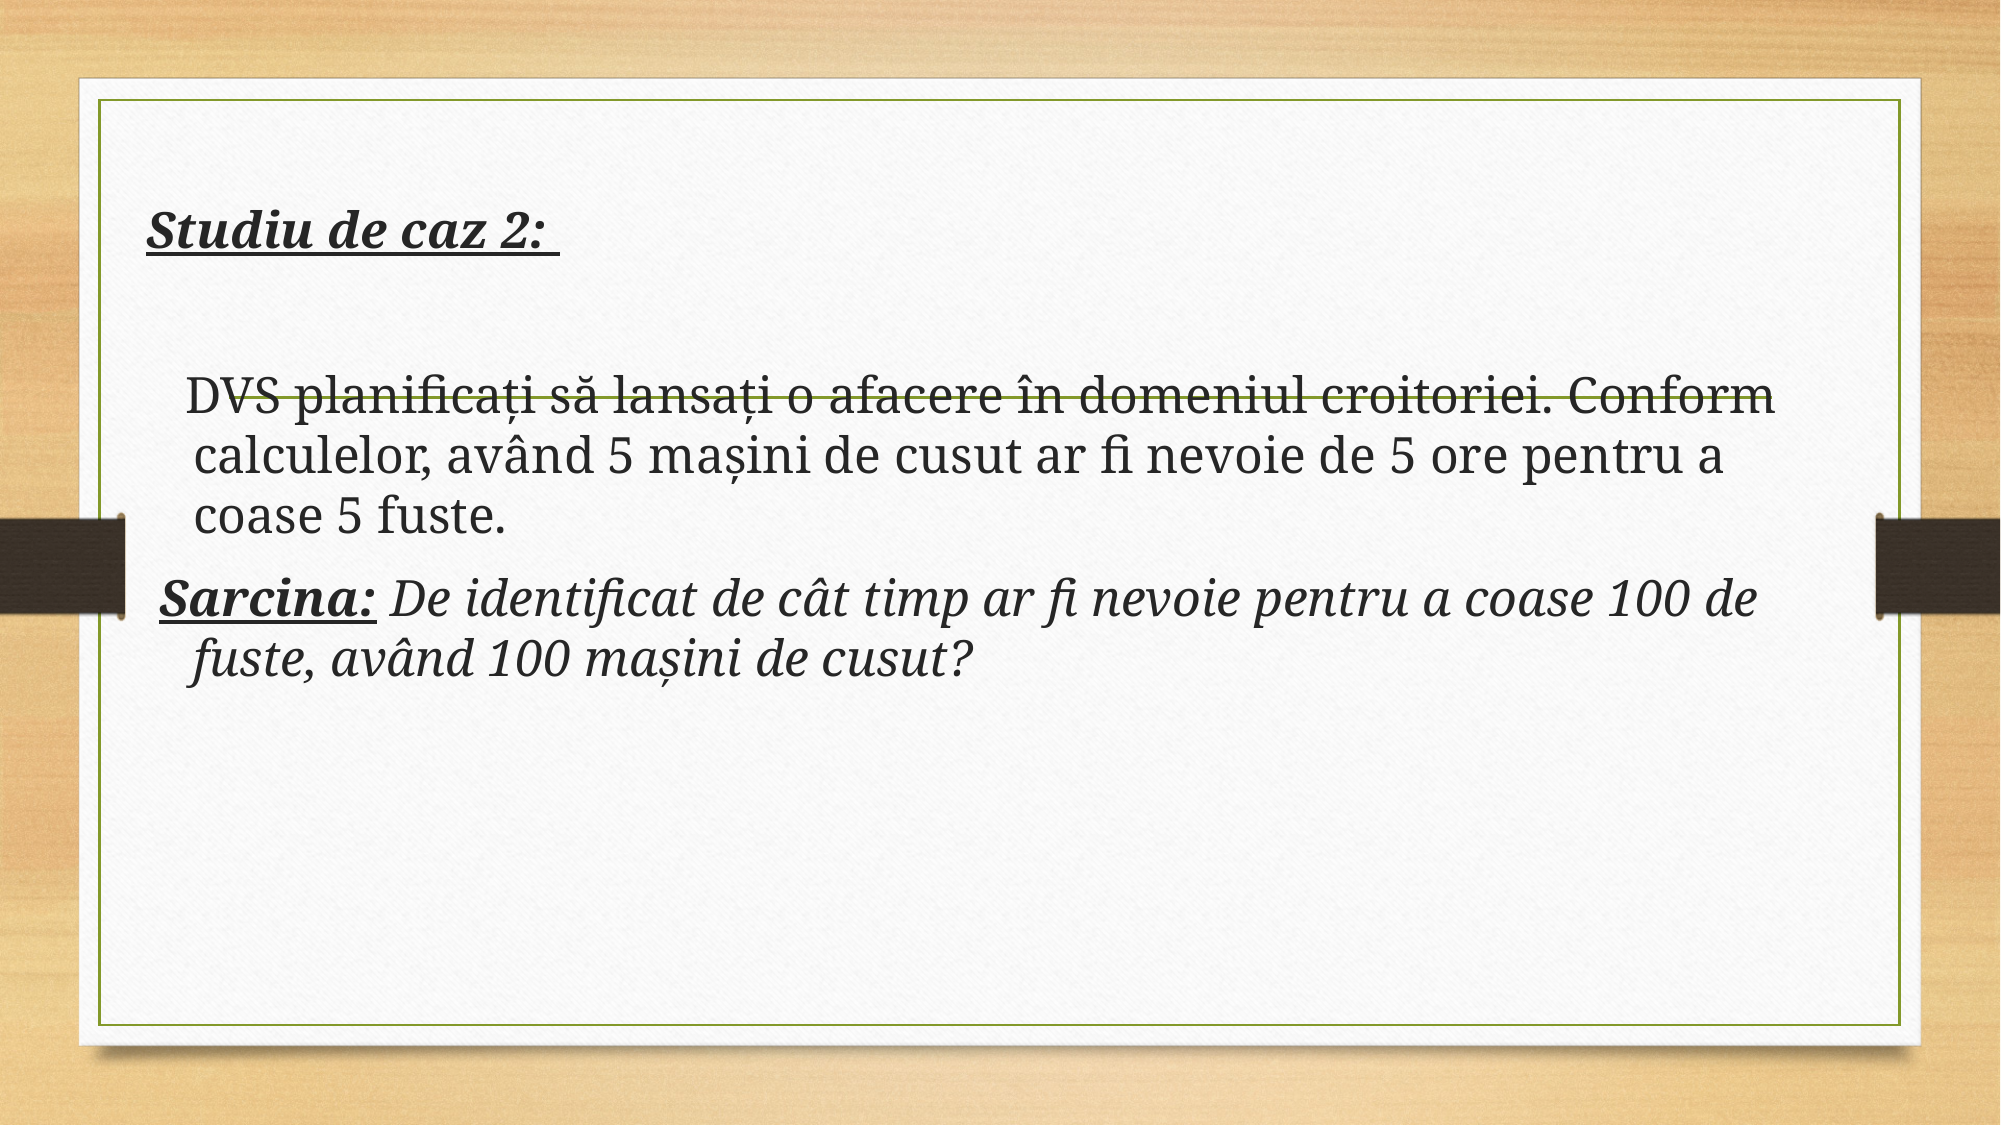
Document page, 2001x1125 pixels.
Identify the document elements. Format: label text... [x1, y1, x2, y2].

picture [0, 0, 2001, 1125]
list Studiu de caz 2: DVS planificați să lansați o afacere în domeniul croitoriei. Conform calculelor, având 5 mașini de cusut ar fi nevoie de 5 ore pentru a coase 5 fuste. Sarcina: De identificat de cât timp ar fi nevoie pentru a coase 100 de fuste, având 100 mașini de cusut? [131, 191, 1857, 905]
